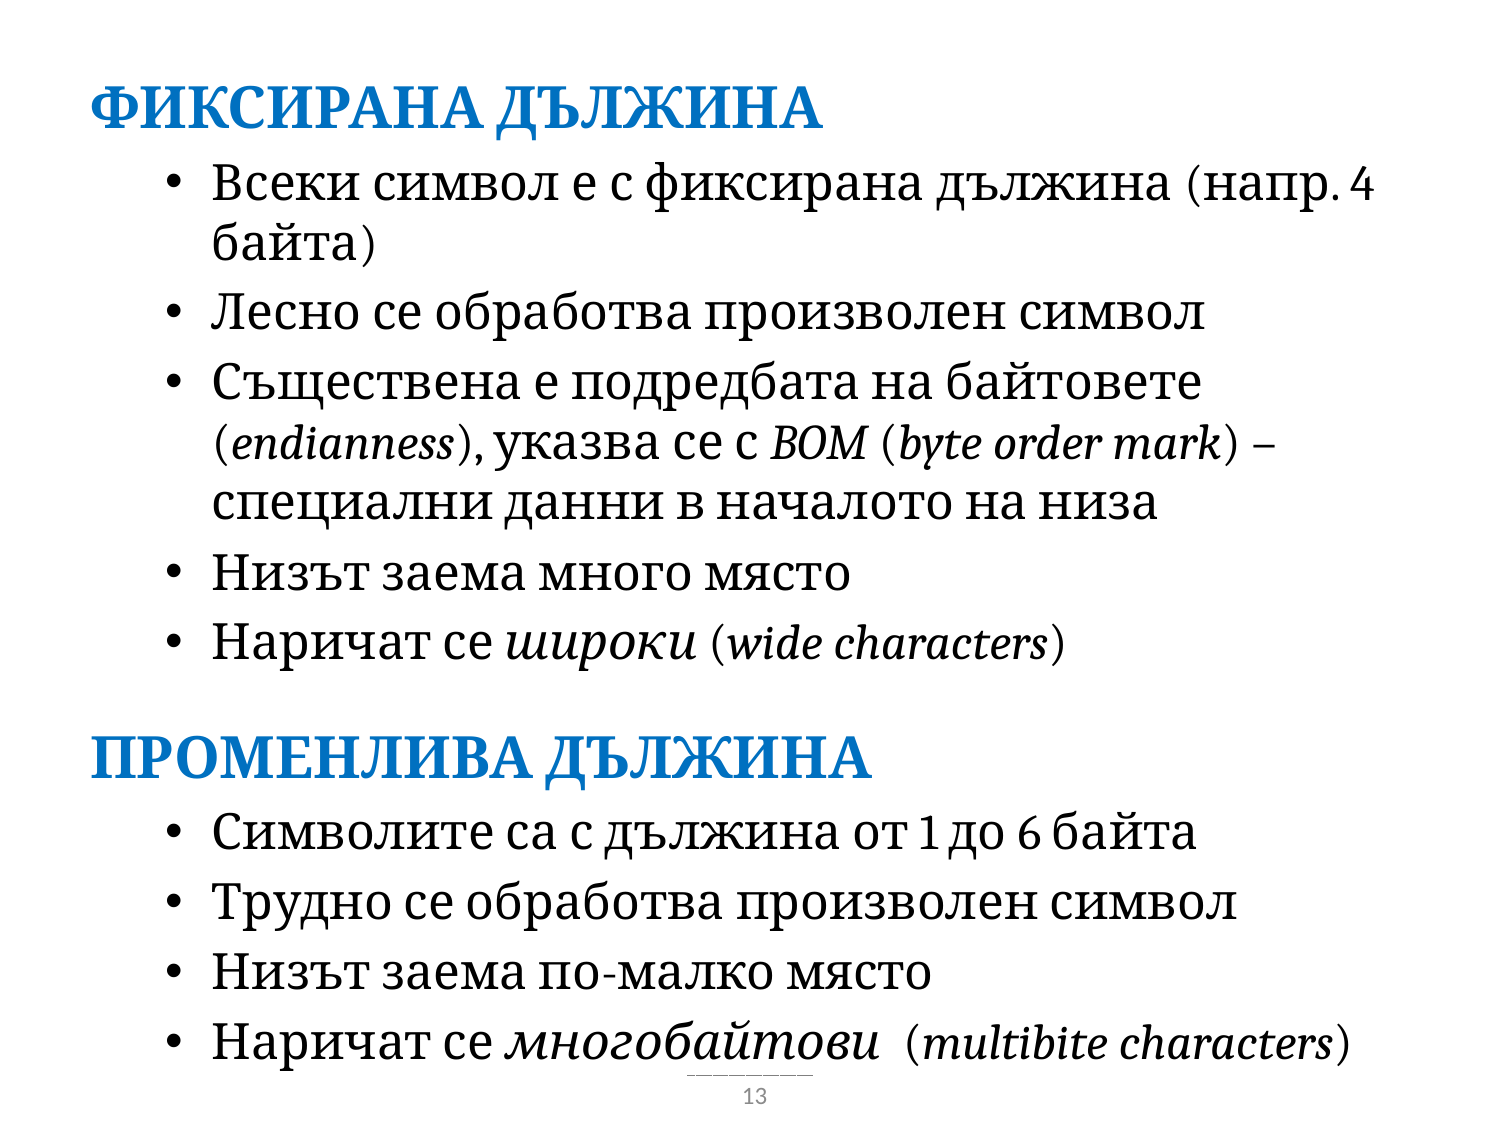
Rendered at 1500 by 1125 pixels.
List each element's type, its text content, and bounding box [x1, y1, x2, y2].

slide_number 13 [579, 1065, 930, 1125]
list Фиксирана дължина Всеки символ е с фиксирана дължина (напр. 4 байта) Лесно се обработва произволен символ Съществена е подредбата на байтовете (endianness), указва се с BOM (byte order mark) – специални данни в началото на низа Низът заема много място Наричат се широки (wide characters) Променлива дължина Символите са с дължина от 1 до 6 байта Трудно се обработва произволен символ Низът заема по-малко място Наричат се многобайтови (multibite characters) [75, 62, 1450, 1063]
